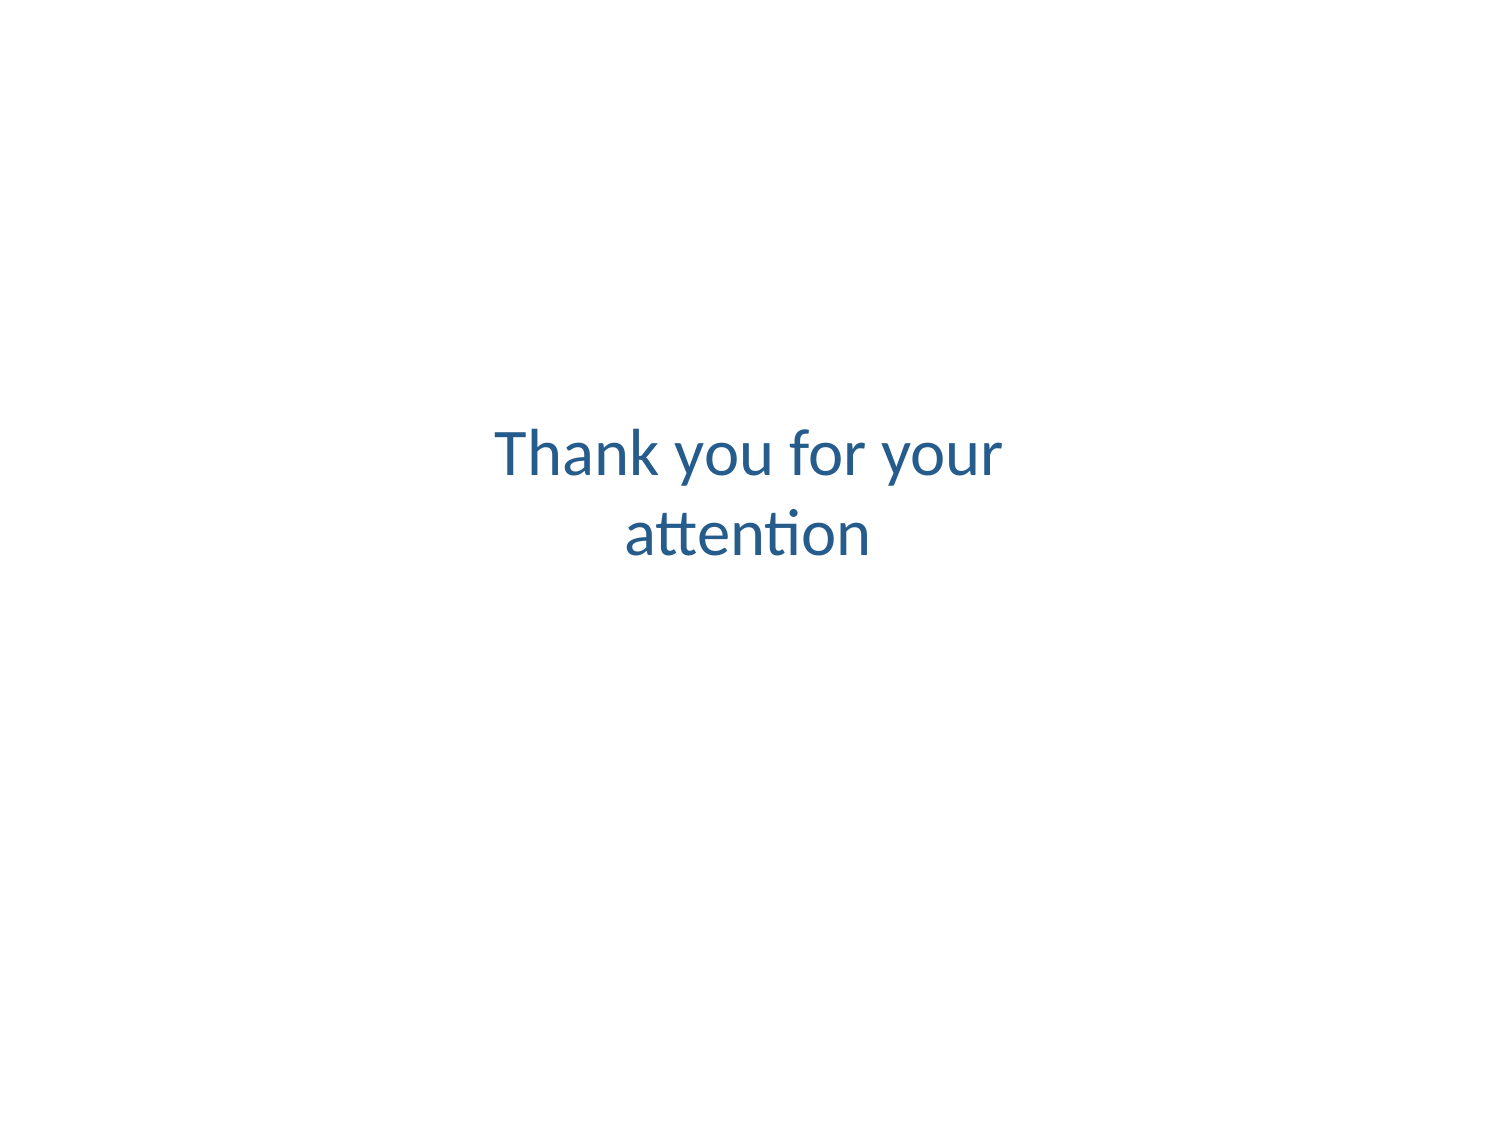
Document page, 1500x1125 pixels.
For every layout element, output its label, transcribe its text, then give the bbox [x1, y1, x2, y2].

title Thank you for your attention [492, 404, 1008, 598]
